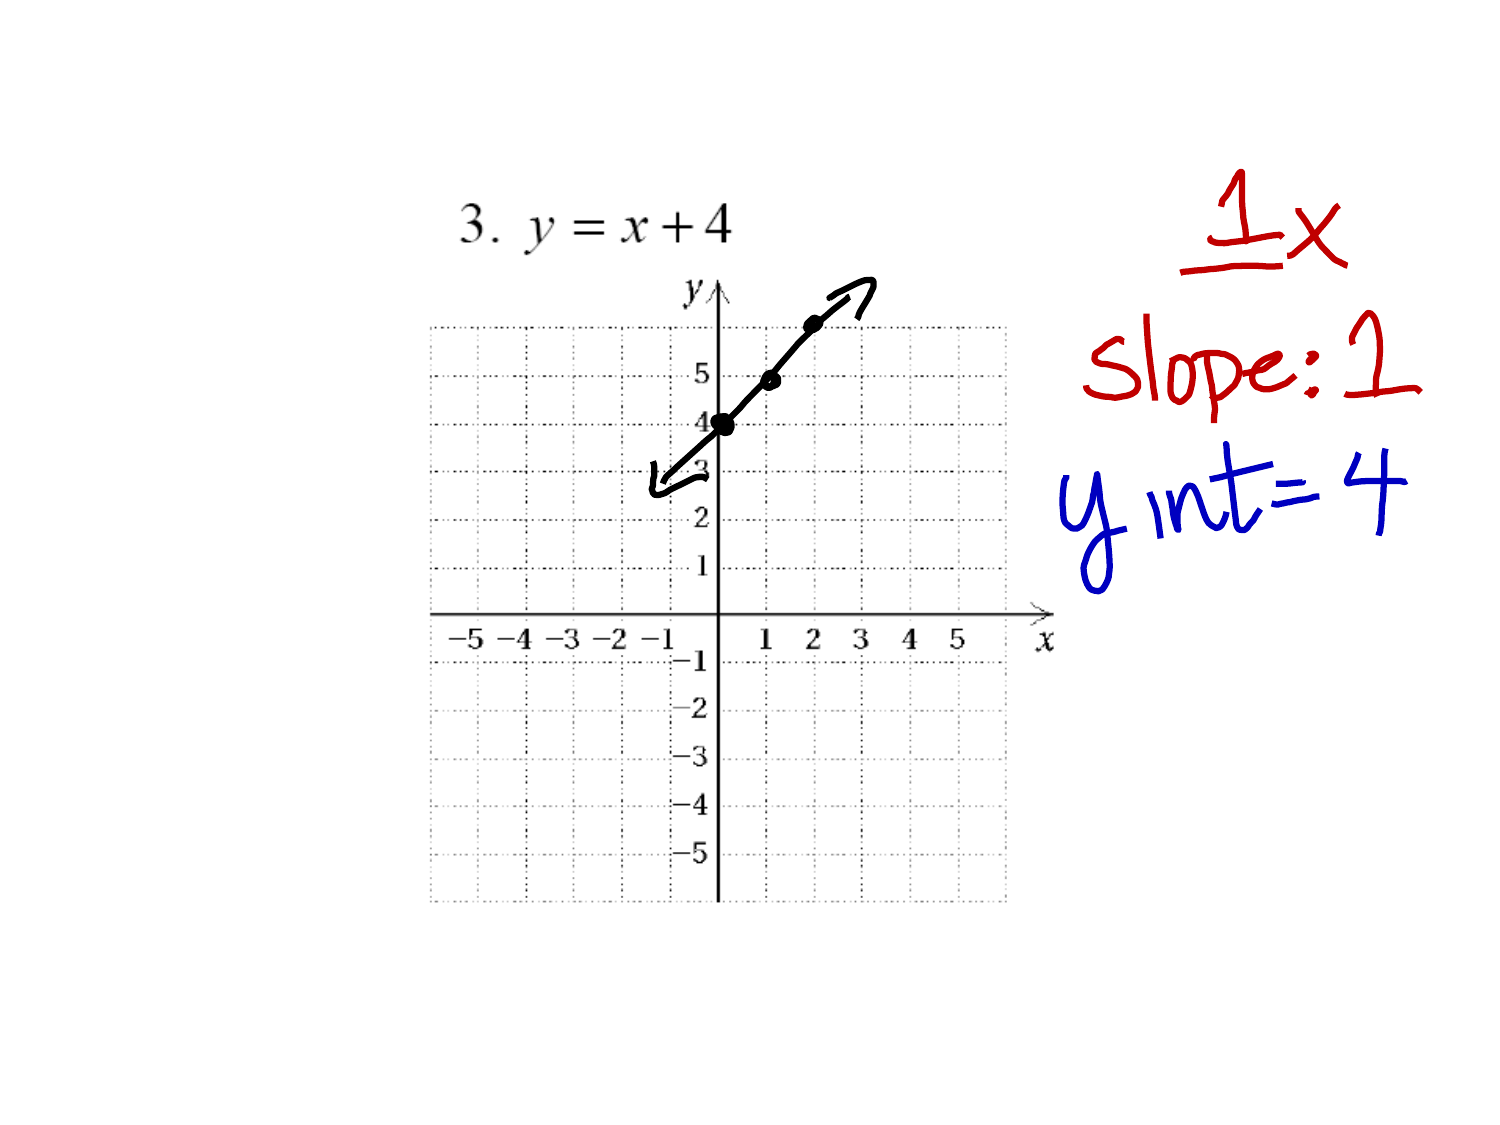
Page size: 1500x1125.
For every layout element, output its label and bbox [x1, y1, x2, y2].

text_box [1082, 473, 1127, 592]
text_box [1275, 480, 1304, 485]
text_box [1287, 204, 1340, 257]
text_box [1351, 312, 1381, 392]
text_box [1180, 265, 1283, 274]
text_box [1344, 387, 1422, 396]
text_box [1148, 491, 1162, 539]
text_box [1220, 171, 1247, 237]
text_box [1085, 338, 1139, 399]
text_box [1209, 234, 1284, 244]
text_box [1168, 484, 1228, 531]
text_box [1229, 473, 1262, 531]
text_box [1209, 463, 1274, 481]
text_box [1314, 232, 1348, 267]
text_box [1306, 387, 1317, 397]
text_box [1211, 397, 1216, 424]
text_box [1377, 448, 1387, 536]
text_box [1192, 352, 1240, 399]
text_box [1225, 443, 1240, 474]
text_box [1145, 313, 1156, 401]
text_box [1346, 452, 1383, 485]
picture [421, 177, 1079, 948]
text_box [1241, 352, 1297, 391]
text_box [1297, 208, 1315, 232]
text_box [1385, 468, 1408, 483]
text_box [1271, 495, 1320, 506]
text_box [1169, 356, 1194, 403]
text_box [1307, 352, 1317, 364]
